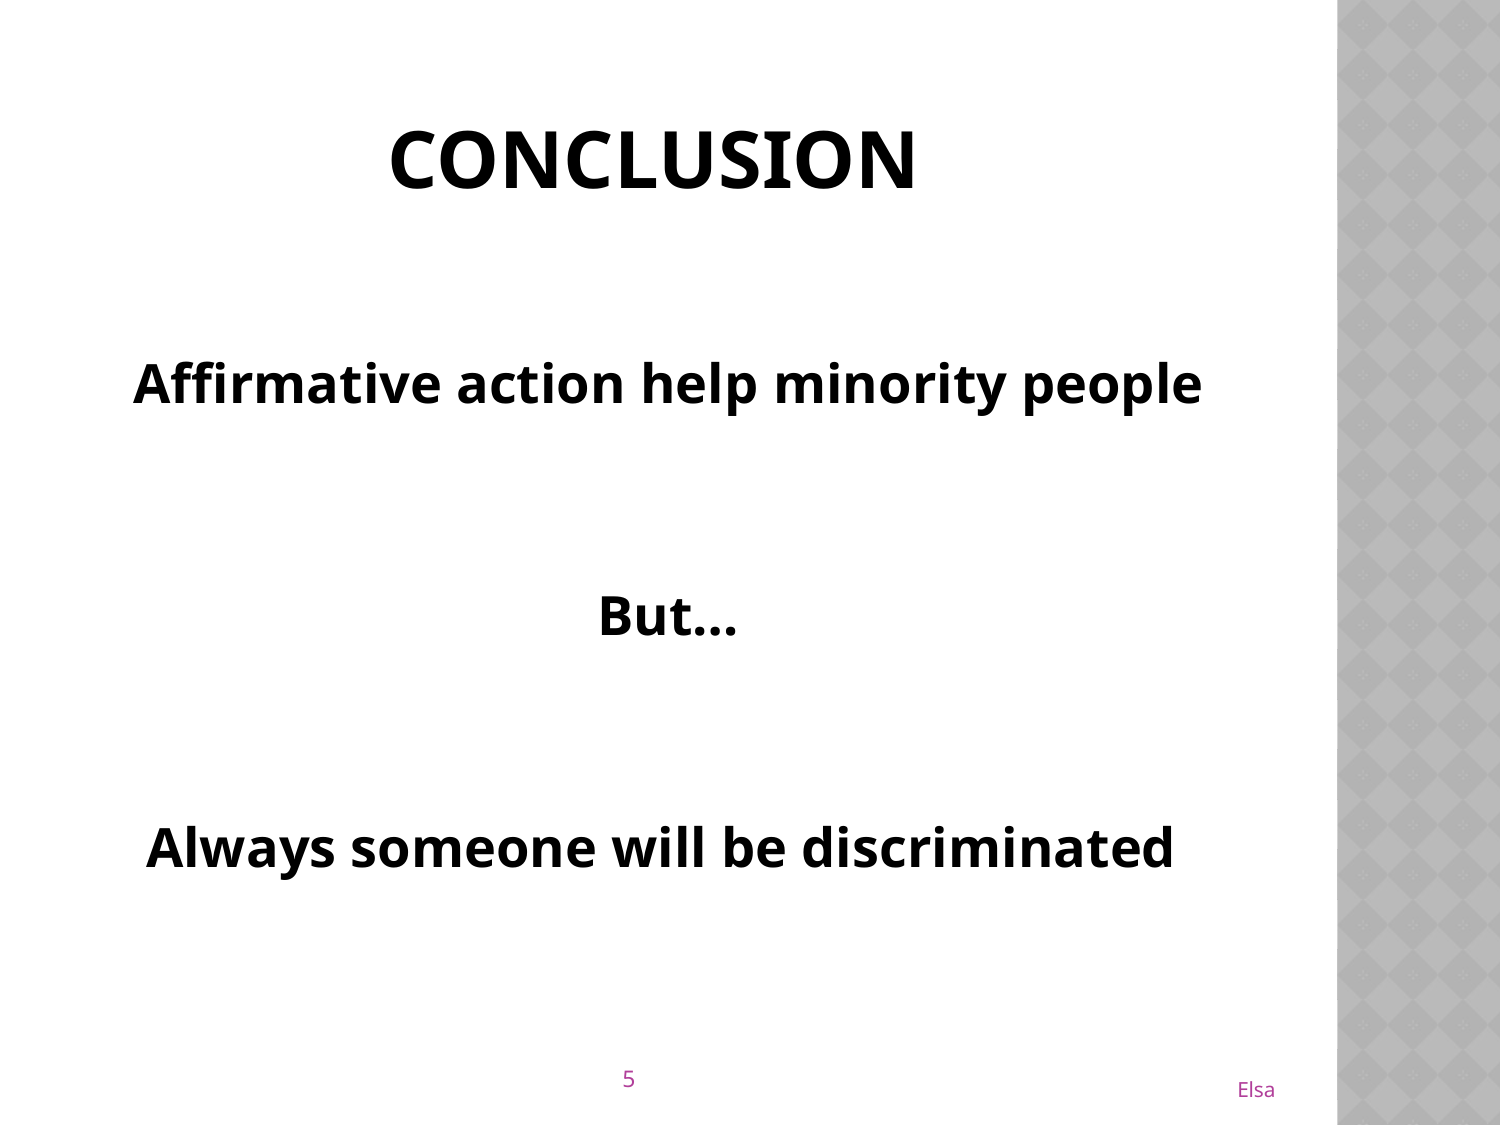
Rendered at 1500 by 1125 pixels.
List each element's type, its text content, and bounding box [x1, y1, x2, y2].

slide_number 5 [539, 1054, 636, 1093]
footer Elsa [1207, 1066, 1297, 1102]
list Affirmative action help minority people But… Always someone will be discriminated [75, 264, 1263, 1059]
title Conclusion [70, 70, 1258, 205]
